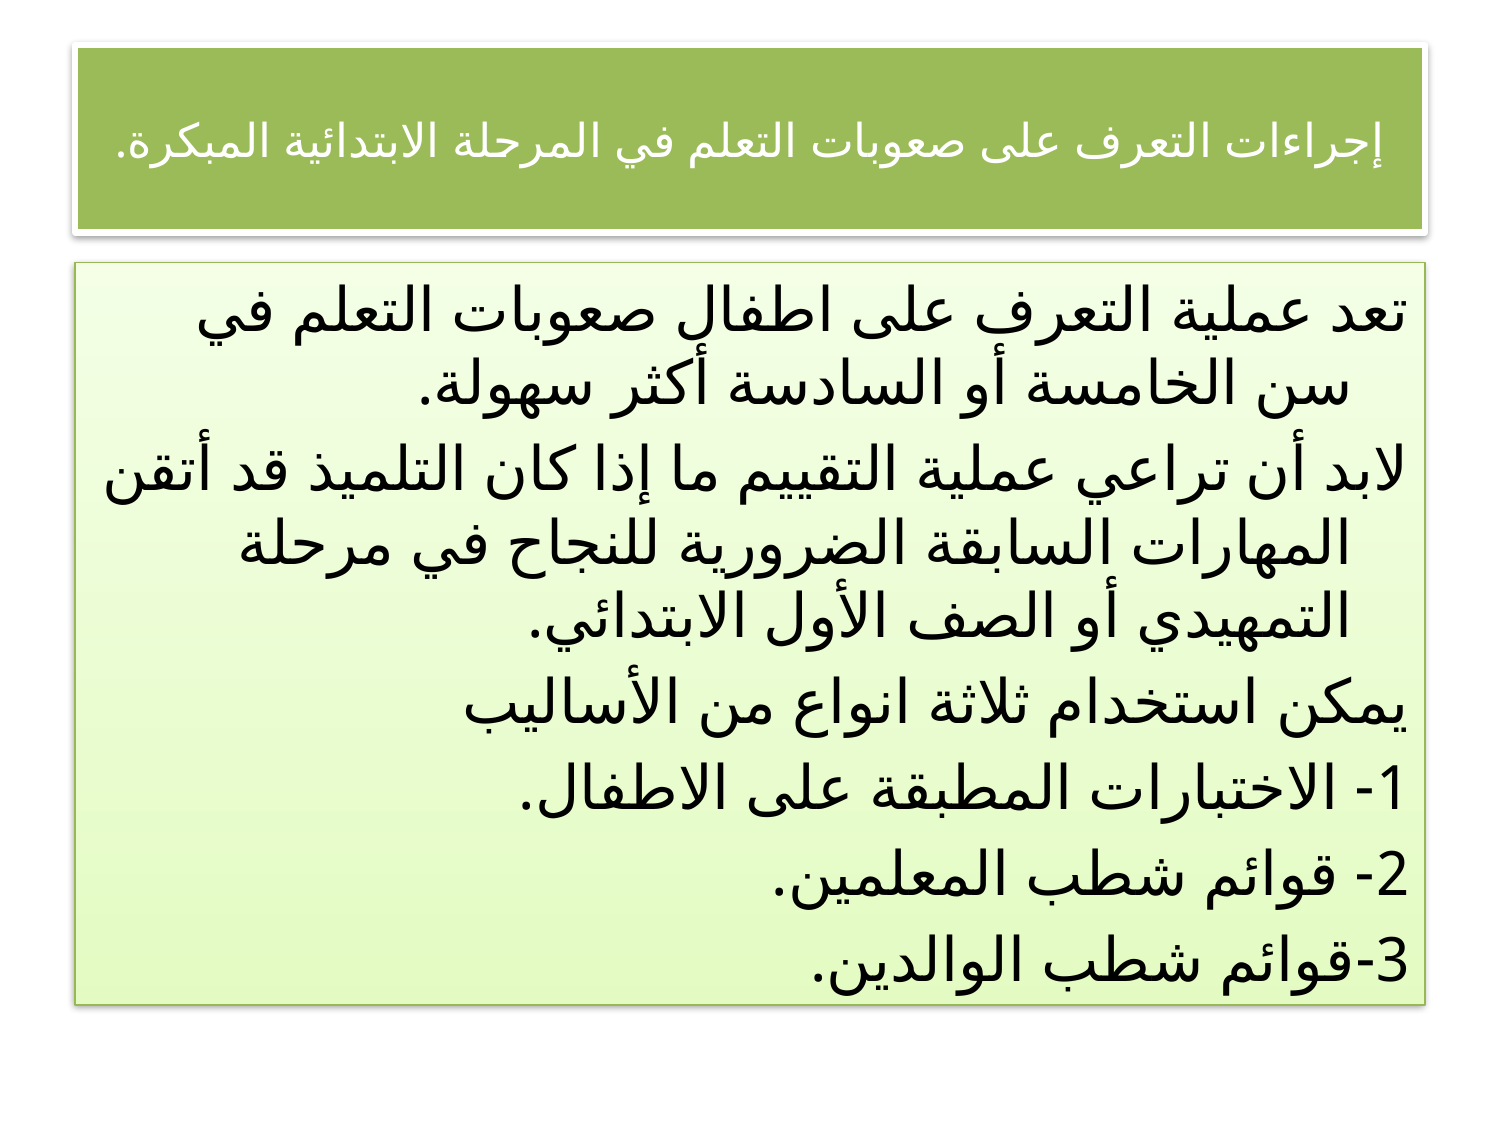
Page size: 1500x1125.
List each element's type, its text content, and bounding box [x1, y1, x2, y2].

list تعد عملية التعرف على اطفال صعوبات التعلم في سن الخامسة أو السادسة أكثر سهولة. لابد أن تراعي عملية التقييم ما إذا كان التلميذ قد أتقن المهارات السابقة الضرورية للنجاح في مرحلة التمهيدي أو الصف الأول الابتدائي. يمكن استخدام ثلاثة انواع من الأساليب 1- الاختبارات المطبقة على الاطفال. 2- قوائم شطب المعلمين. 3-قوائم شطب الوالدين. [74, 262, 1426, 1006]
title إجراءات التعرف على صعوبات التعلم في المرحلة الابتدائية المبكرة. [72, 42, 1428, 236]
